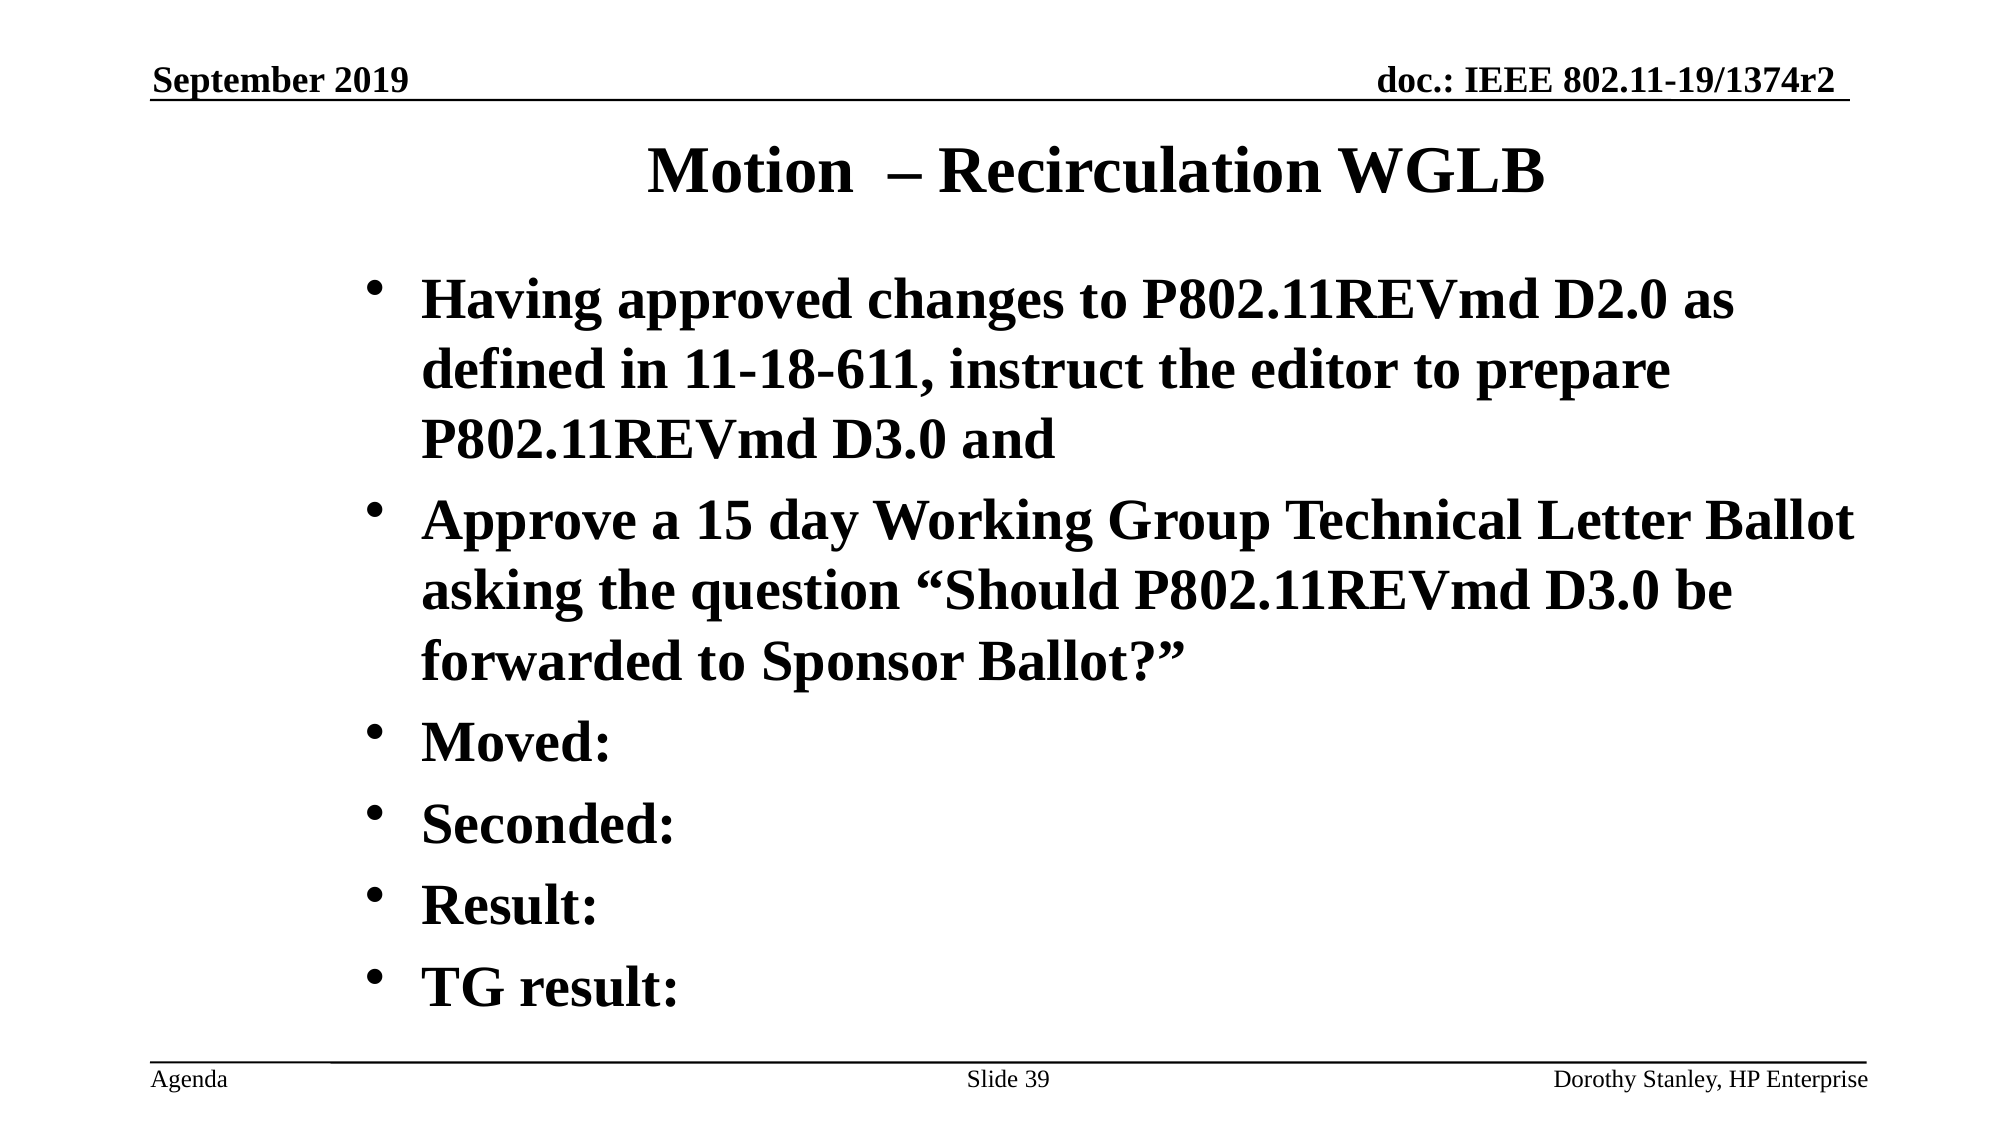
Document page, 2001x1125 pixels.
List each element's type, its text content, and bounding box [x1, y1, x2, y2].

slide_number Slide 39 [964, 1062, 1053, 1093]
text_box Motion – Recirculation WGLB [359, 77, 1835, 252]
text_box Having approved changes to P802.11REVmd D2.0 as defined in 11-18-611, instruct the editor to prepare P802.11REVmd D3.0 and Approve a 15 day Working Group Technical Letter Ballot asking the question “Should P802.11REVmd D3.0 be forwarded to Sponsor Ballot?” Moved: Seconded: Result: TG result: [350, 252, 1903, 1025]
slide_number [152, 54, 567, 100]
footer Dorothy Stanley, HP Enterprise [1549, 1062, 1869, 1093]
